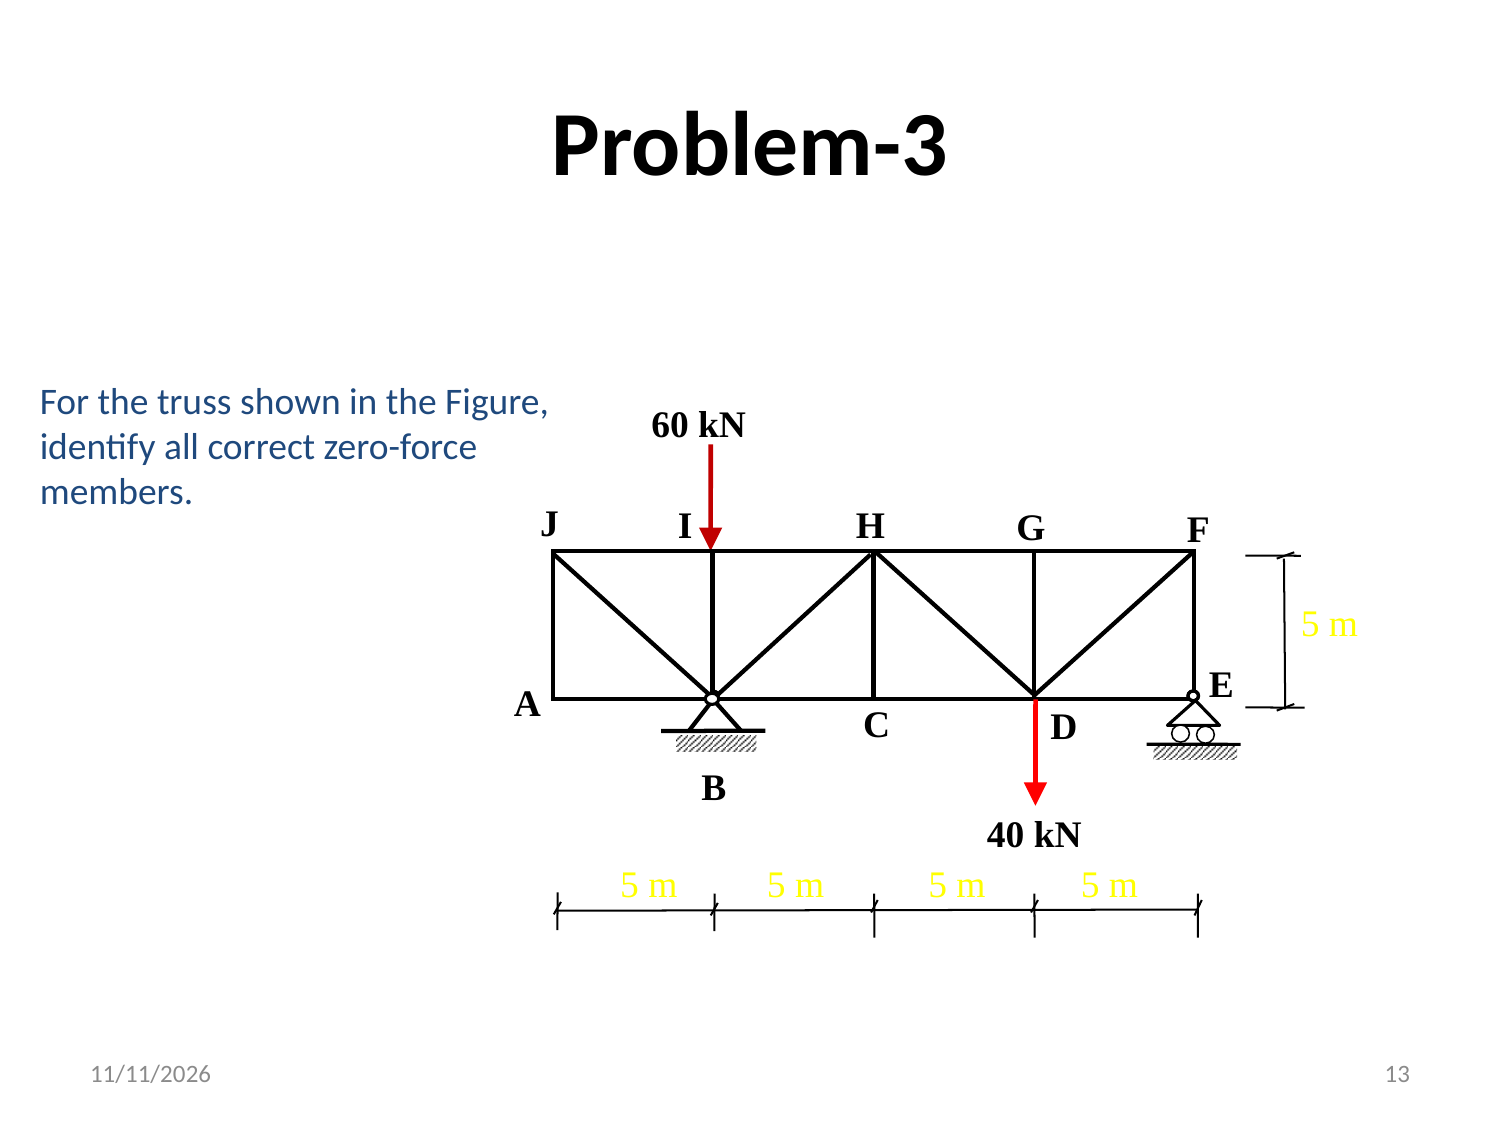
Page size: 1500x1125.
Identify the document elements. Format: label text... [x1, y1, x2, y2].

title Problem-3 [75, 45, 1425, 233]
slide_number 13 [1074, 1042, 1425, 1103]
text_box For the truss shown in the Figure, identify all correct zero-force members. [24, 369, 575, 519]
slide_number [75, 1042, 425, 1103]
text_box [513, 399, 1366, 938]
